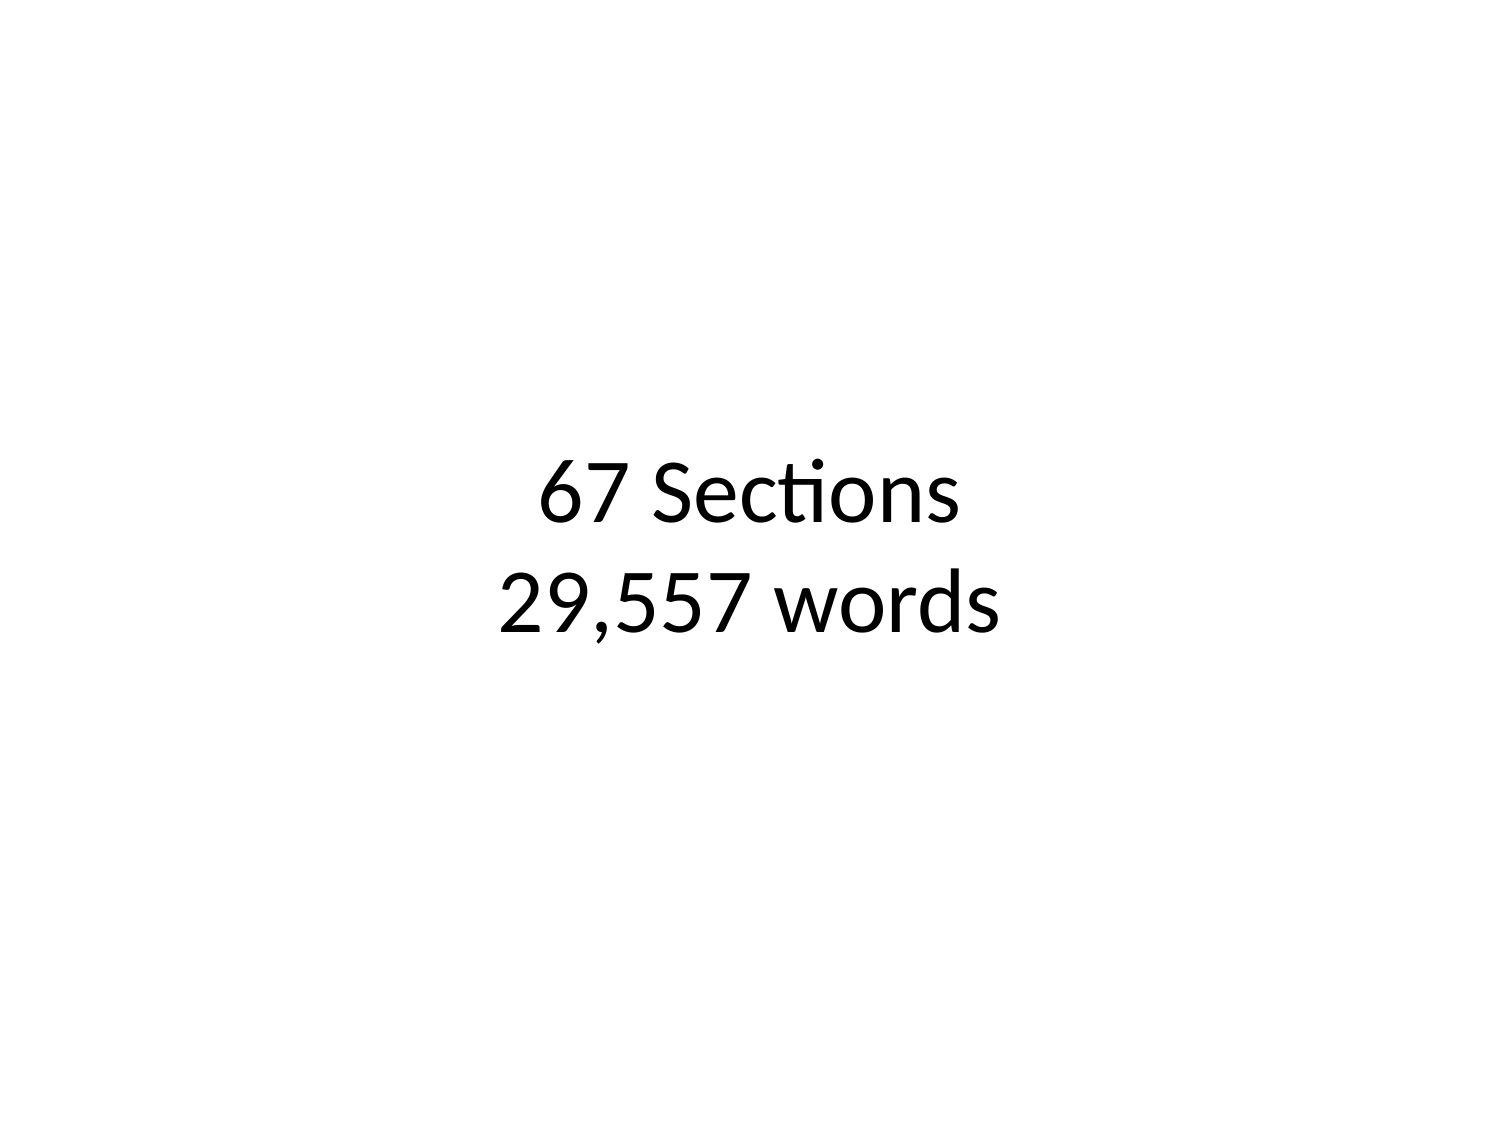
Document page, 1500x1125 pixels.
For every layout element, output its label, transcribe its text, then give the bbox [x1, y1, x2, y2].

title 67 Sections 29,557 words [74, 44, 1426, 1038]
